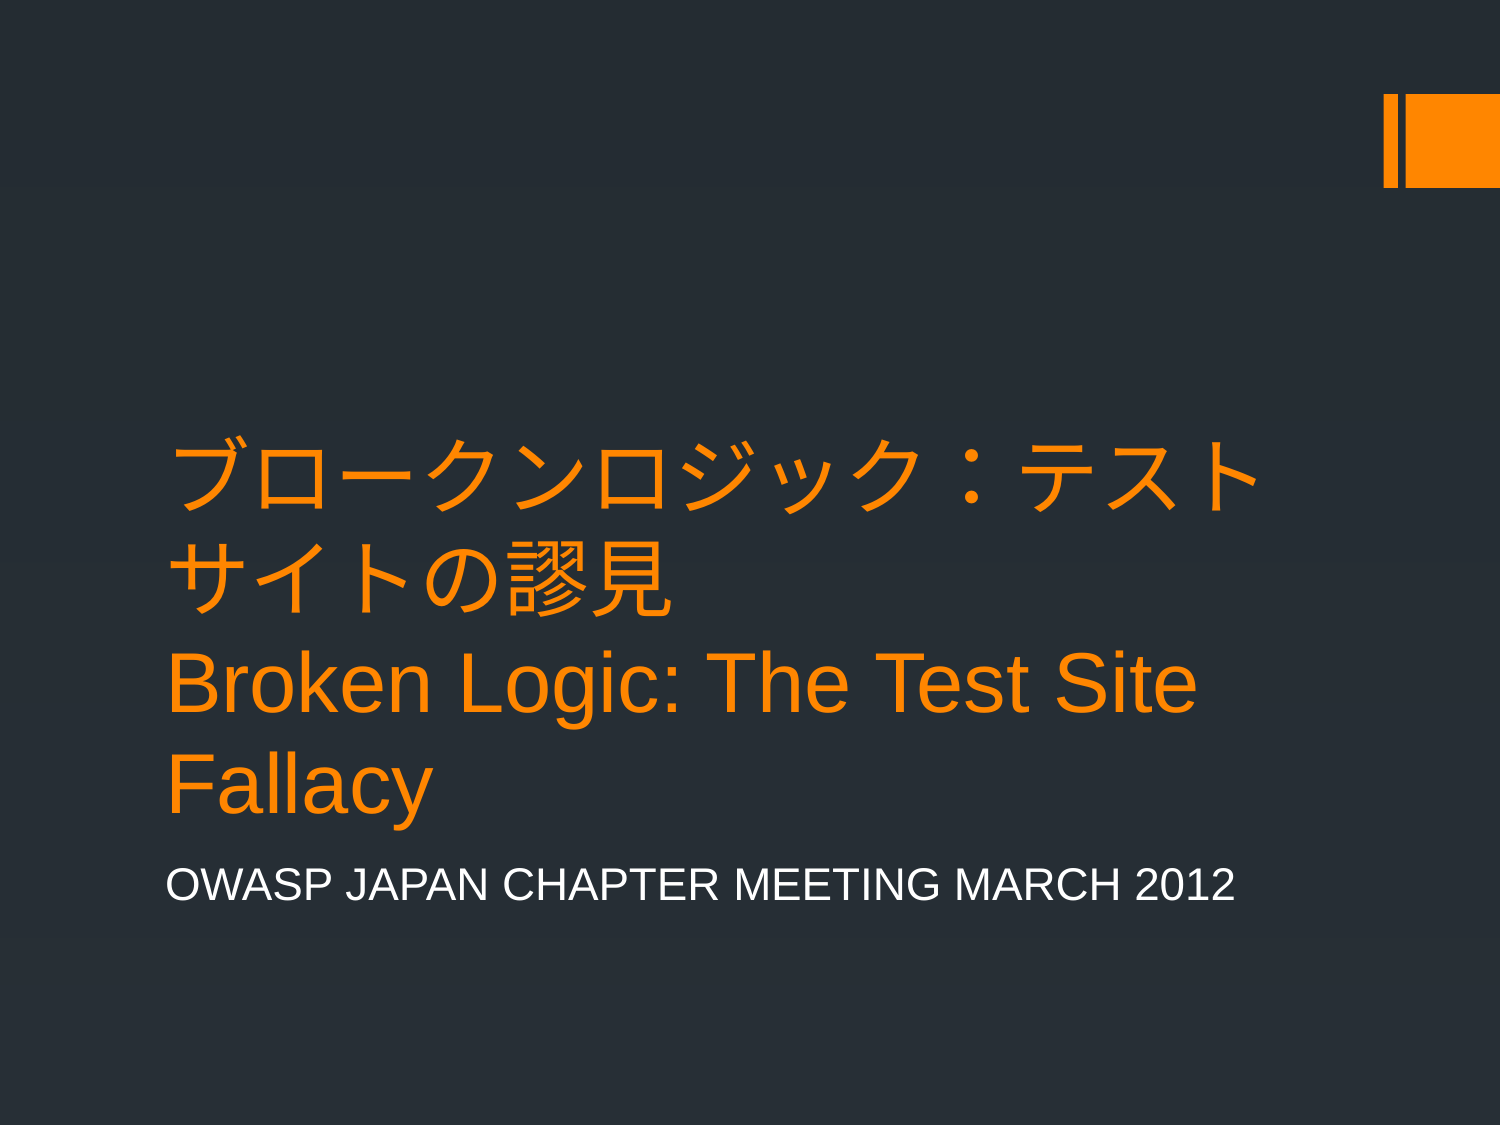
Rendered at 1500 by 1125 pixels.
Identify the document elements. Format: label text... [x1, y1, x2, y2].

subtitle OWASP JAPAN CHAPTER MEETING MARCH 2012 [150, 847, 1350, 1036]
title ブロークンロジック：テストサイトの謬見 Broken Logic: The Test Site Fallacy [150, 412, 1350, 839]
